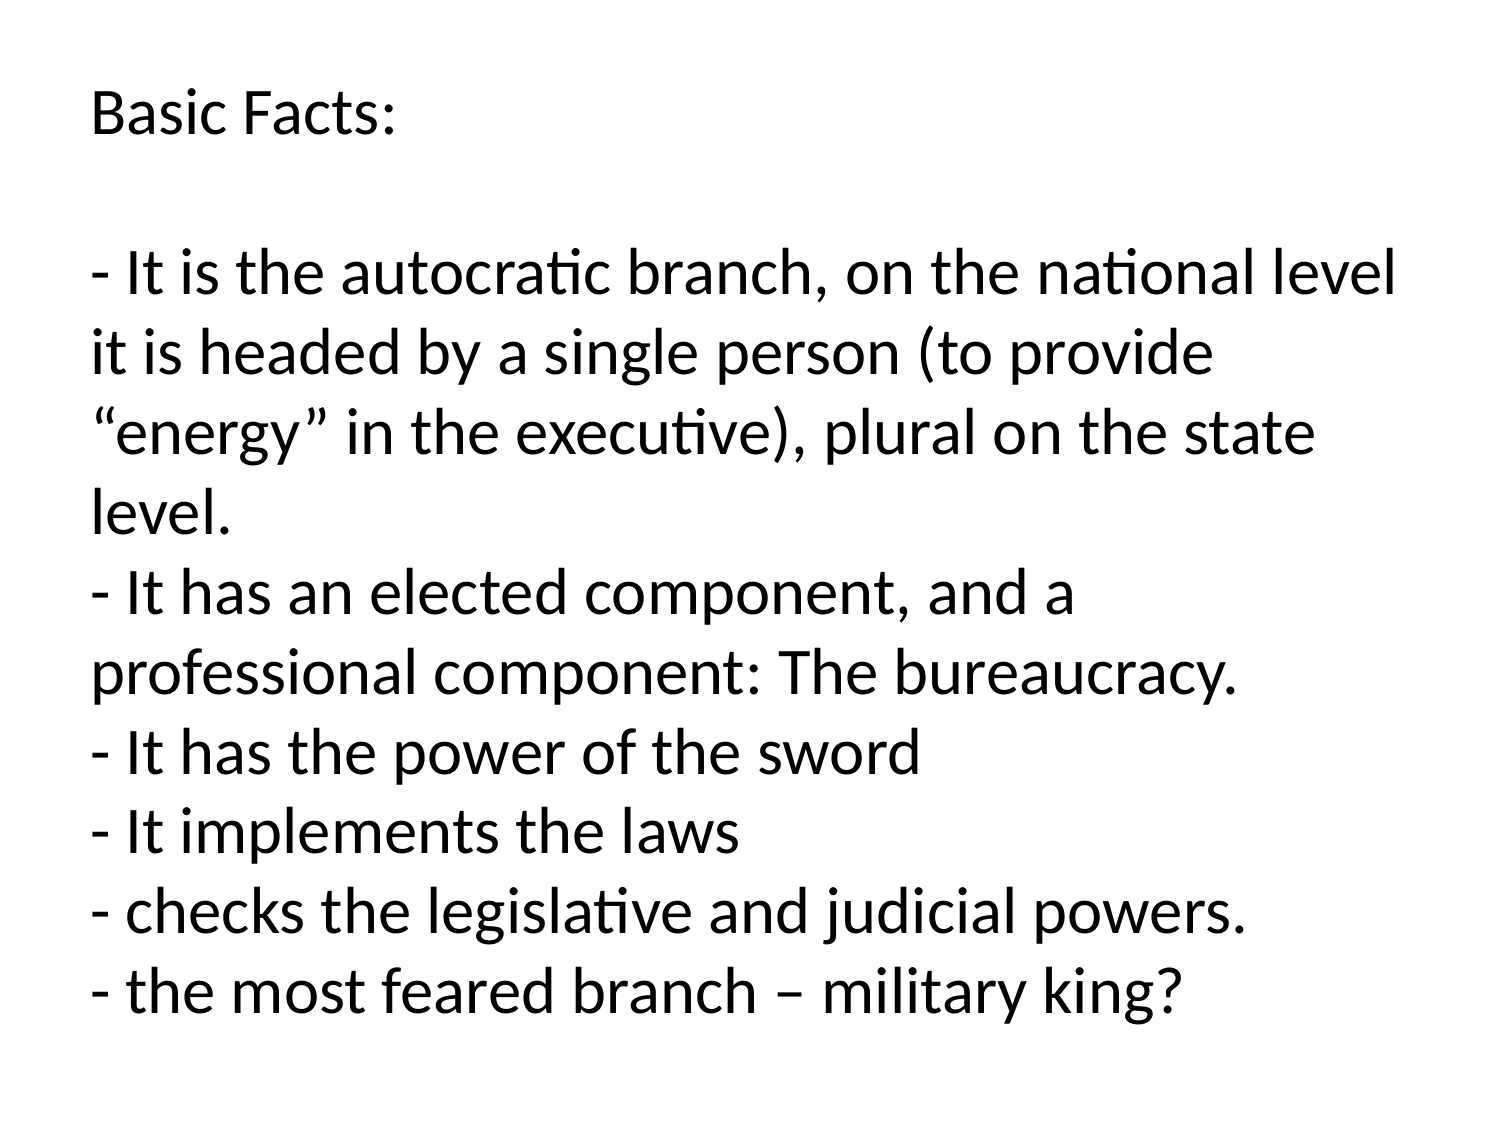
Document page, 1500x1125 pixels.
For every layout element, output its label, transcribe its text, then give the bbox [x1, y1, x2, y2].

title Basic Facts: - It is the autocratic branch, on the national level it is headed by a single person (to provide “energy” in the executive), plural on the state level. - It has an elected component, and a professional component: The bureaucracy. - It has the power of the sword - It implements the laws - checks the legislative and judicial powers. - the most feared branch – military king? [74, 44, 1426, 1051]
